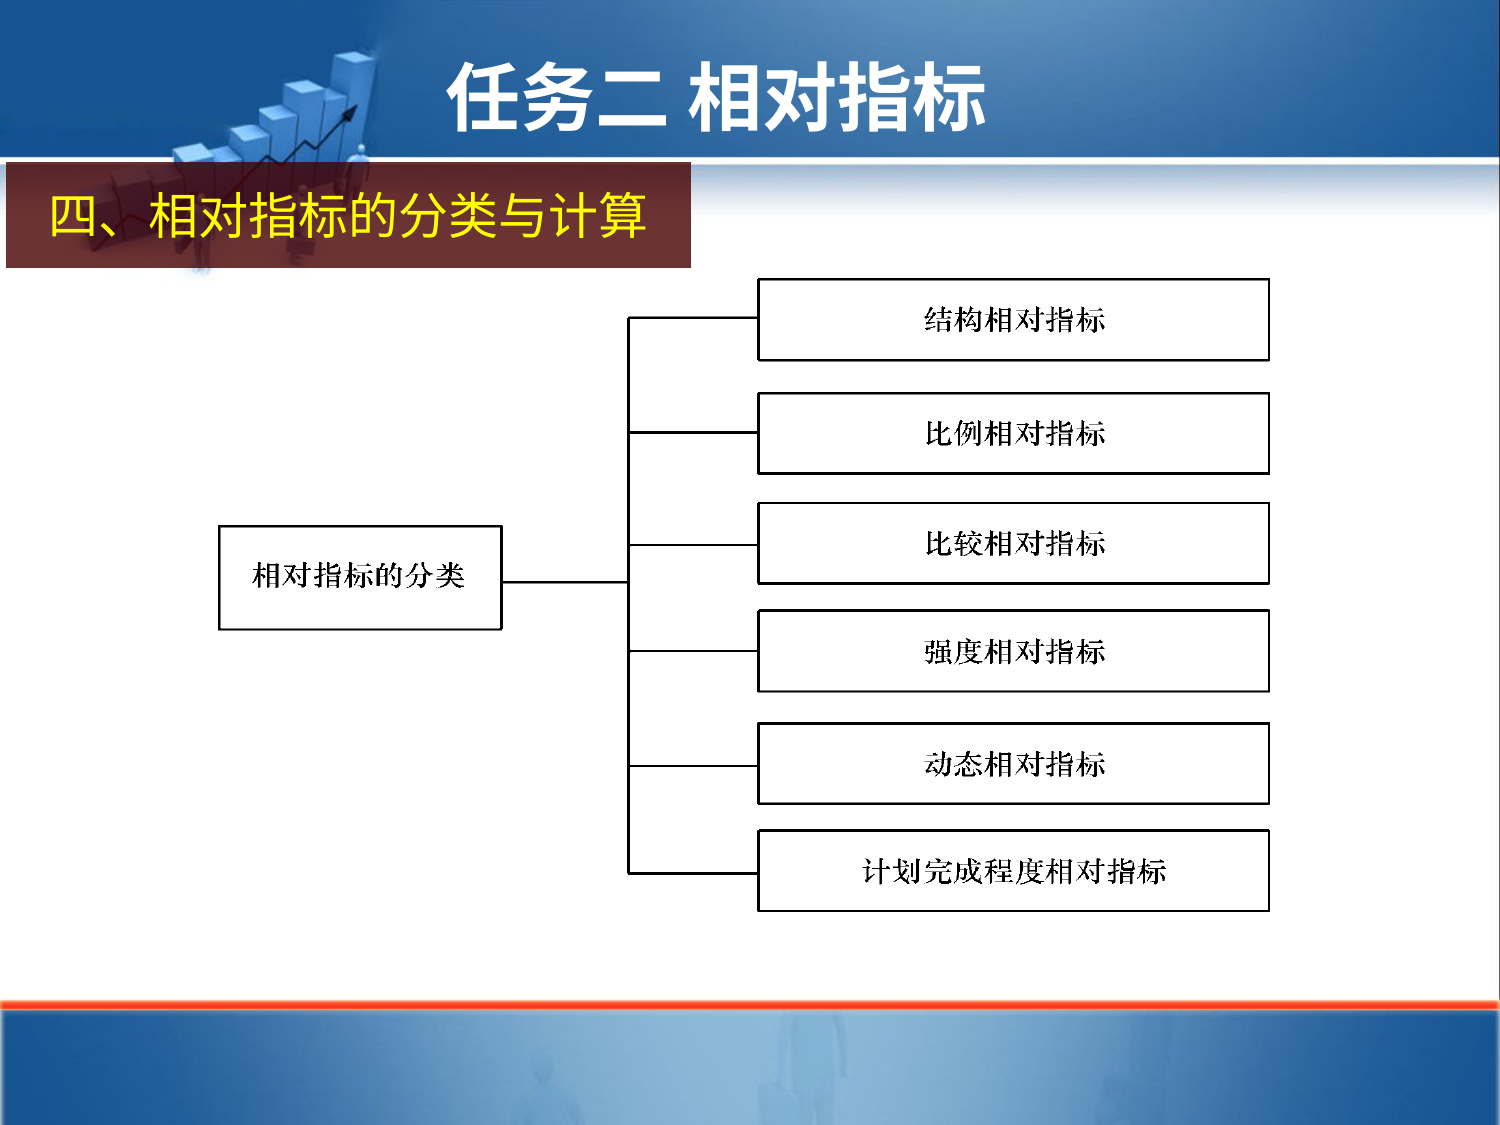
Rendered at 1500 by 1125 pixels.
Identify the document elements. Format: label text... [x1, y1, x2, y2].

text_box 任务二 相对指标 [395, 42, 1500, 148]
text_box 四、相对指标的分类与计算 [6, 162, 691, 268]
picture [0, 0, 1500, 1125]
